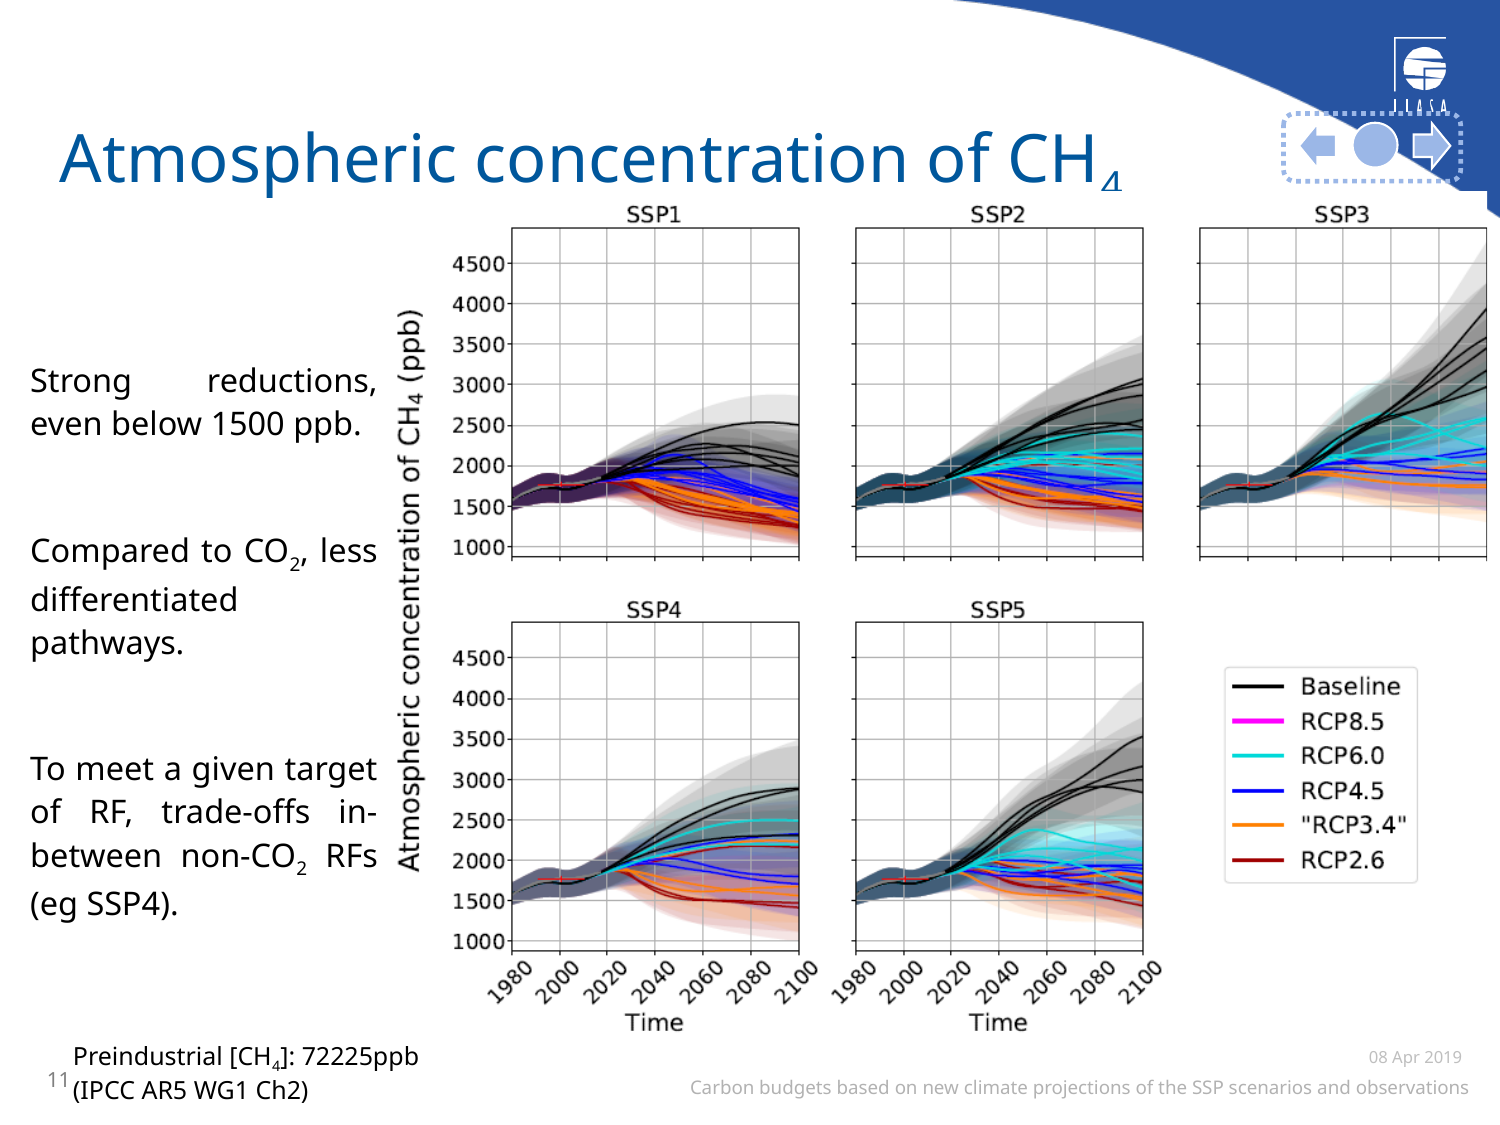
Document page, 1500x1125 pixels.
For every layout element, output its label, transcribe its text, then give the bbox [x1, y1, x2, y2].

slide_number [350, 1045, 1469, 1069]
picture [0, 0, 1500, 1125]
text_box Strong reductions, even below 1500 ppb. Compared to CO2, less differentiated pathways. To meet a given target of RF, trade-offs in-between non-CO2 RFs (eg SSP4). [15, 348, 390, 933]
slide_number 11 [31, 1042, 370, 1102]
title Atmospheric concentration of CH4 [44, 59, 1397, 257]
footer Carbon budgets based on new climate projections of the SSP scenarios and observations [333, 1068, 1478, 1109]
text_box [1283, 113, 1461, 182]
